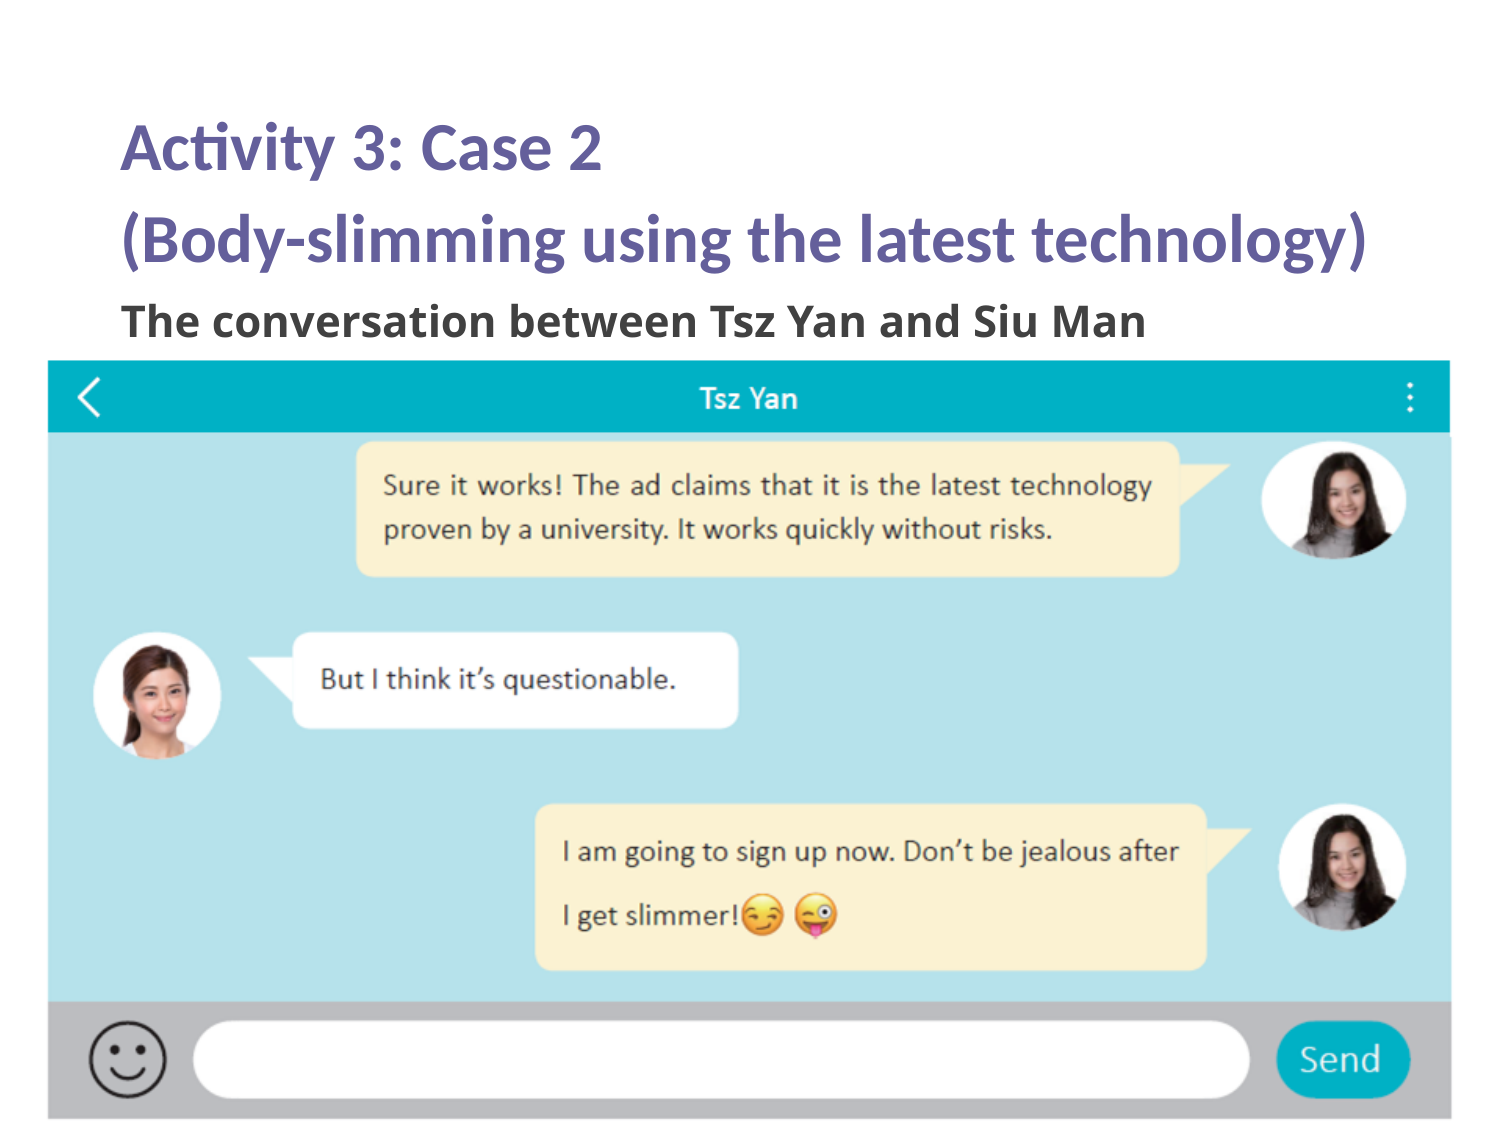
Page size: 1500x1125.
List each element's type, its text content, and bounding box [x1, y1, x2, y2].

list Activity 3: Case 2 (Body-slimming using the latest technology) [119, 113, 1381, 296]
picture [42, 355, 1458, 1125]
list The conversation between Tsz Yan and Siu Man [120, 302, 1381, 355]
